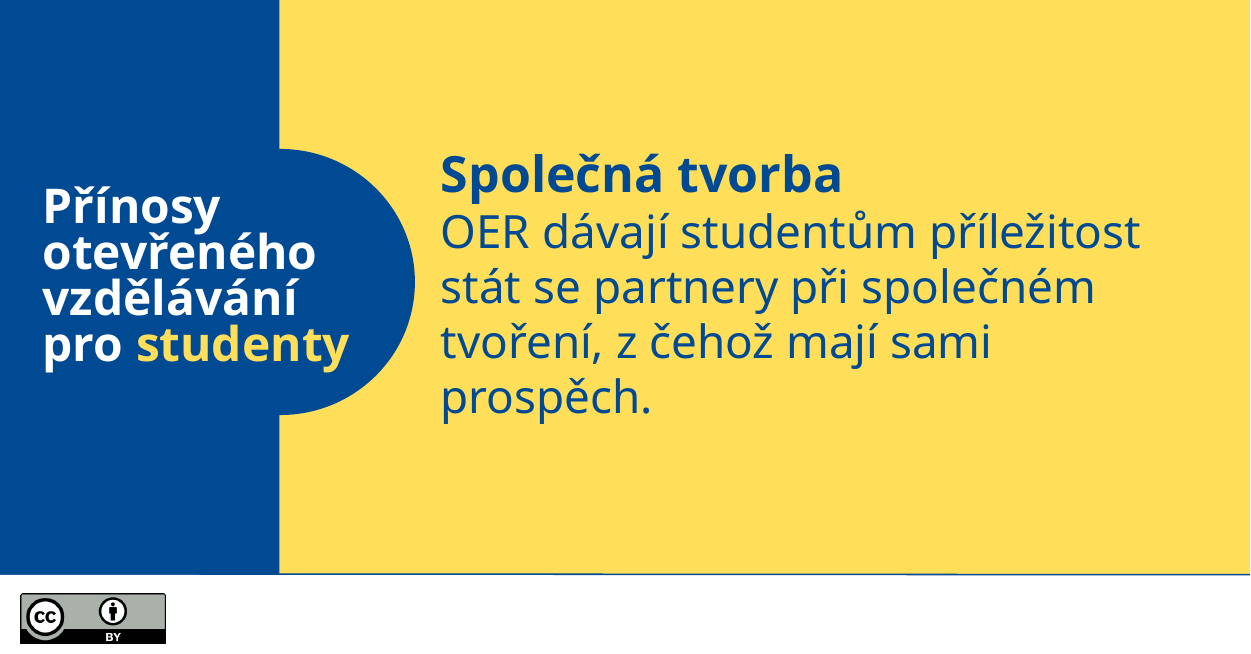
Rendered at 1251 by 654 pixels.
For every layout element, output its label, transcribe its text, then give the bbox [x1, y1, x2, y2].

text_box [206, 148, 355, 171]
text_box [368, 181, 415, 383]
picture [20, 592, 166, 645]
text_box [196, 386, 365, 416]
text_box Společná tvorba OER dávají studentům příležitost stát se partnery při společném tvoření, z čehož mají sami prospěch. [425, 118, 1182, 438]
text_box [0, 582, 1250, 654]
text_box Přínosy otevřeného vzdělávání pro studenty [27, 171, 368, 386]
text_box [0, 0, 280, 573]
